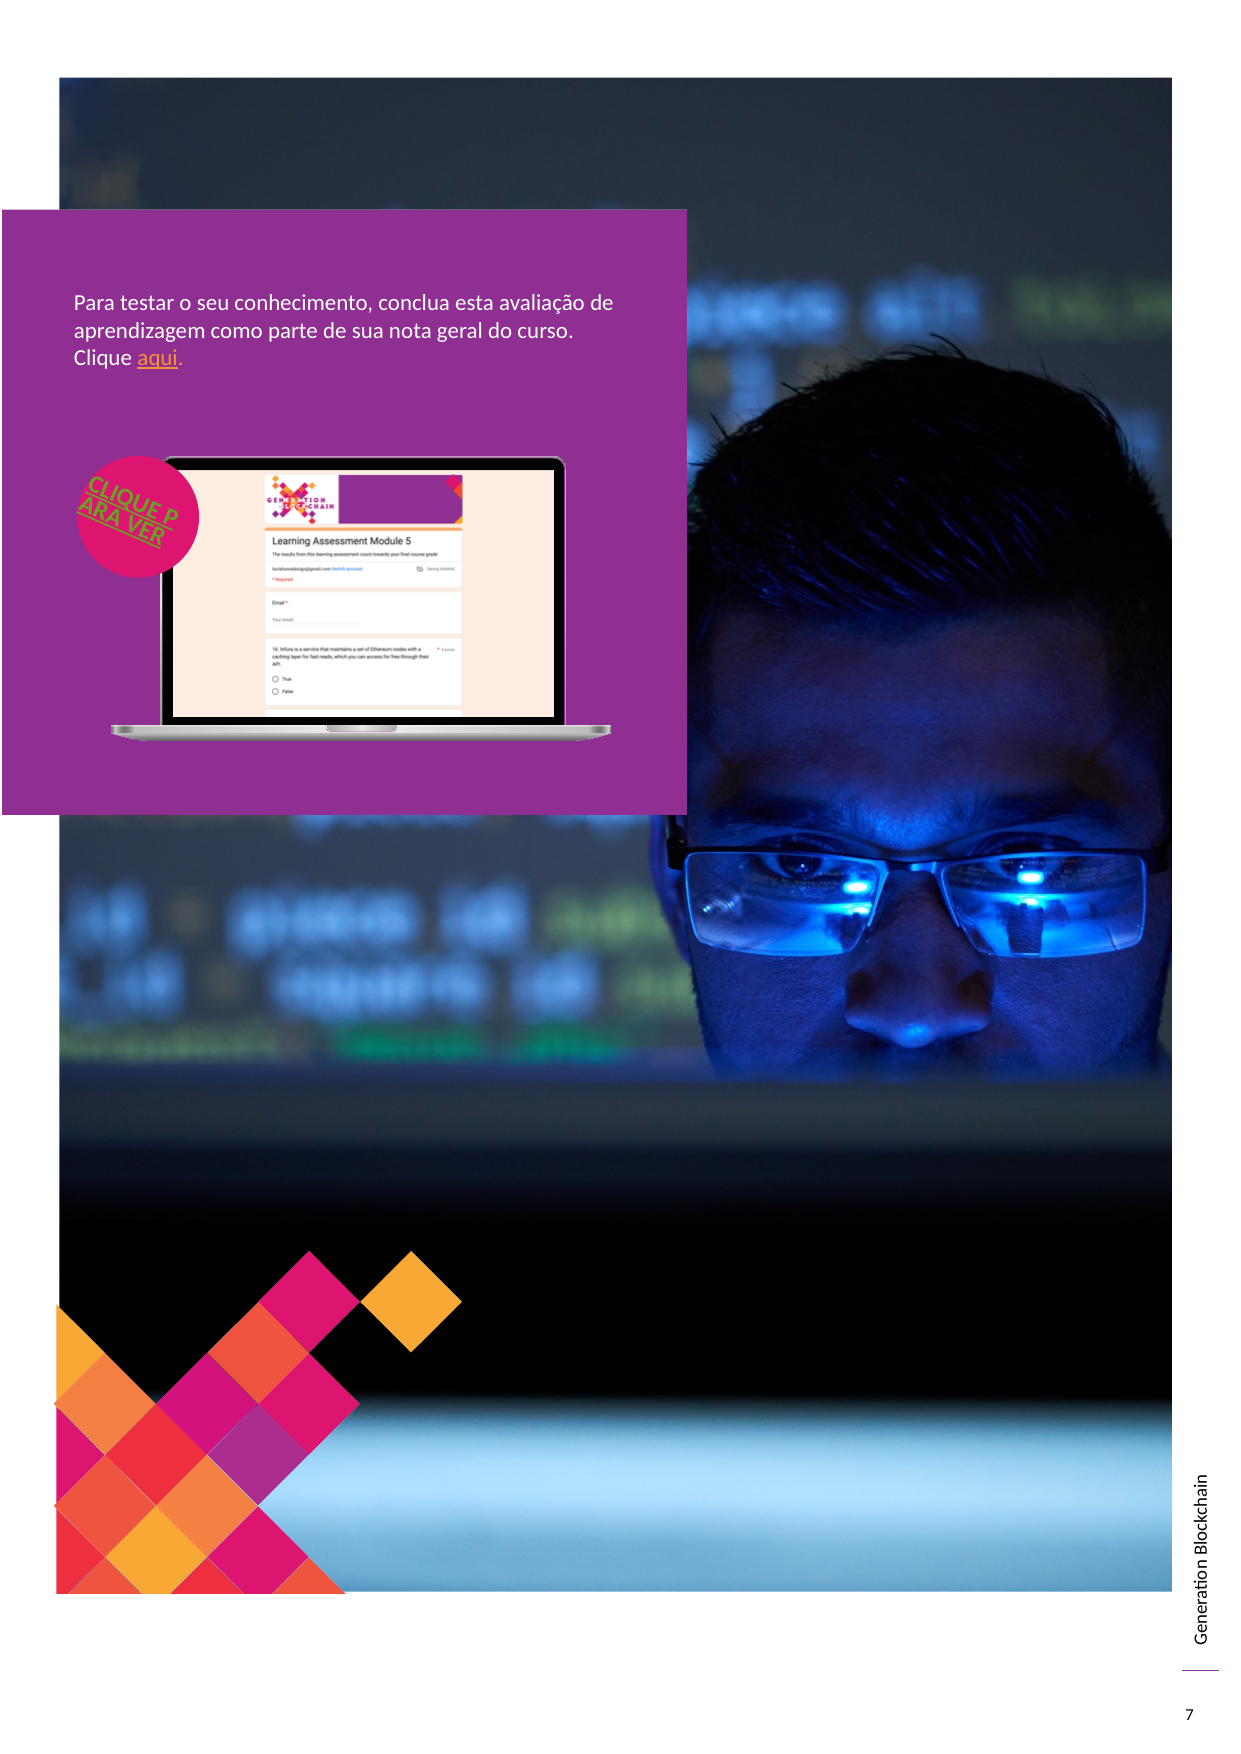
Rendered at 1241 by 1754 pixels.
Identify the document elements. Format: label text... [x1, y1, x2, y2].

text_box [64, 455, 200, 578]
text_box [111, 456, 611, 741]
slide_number 123 [1170, 1692, 1229, 1736]
picture [59, 77, 1172, 1592]
